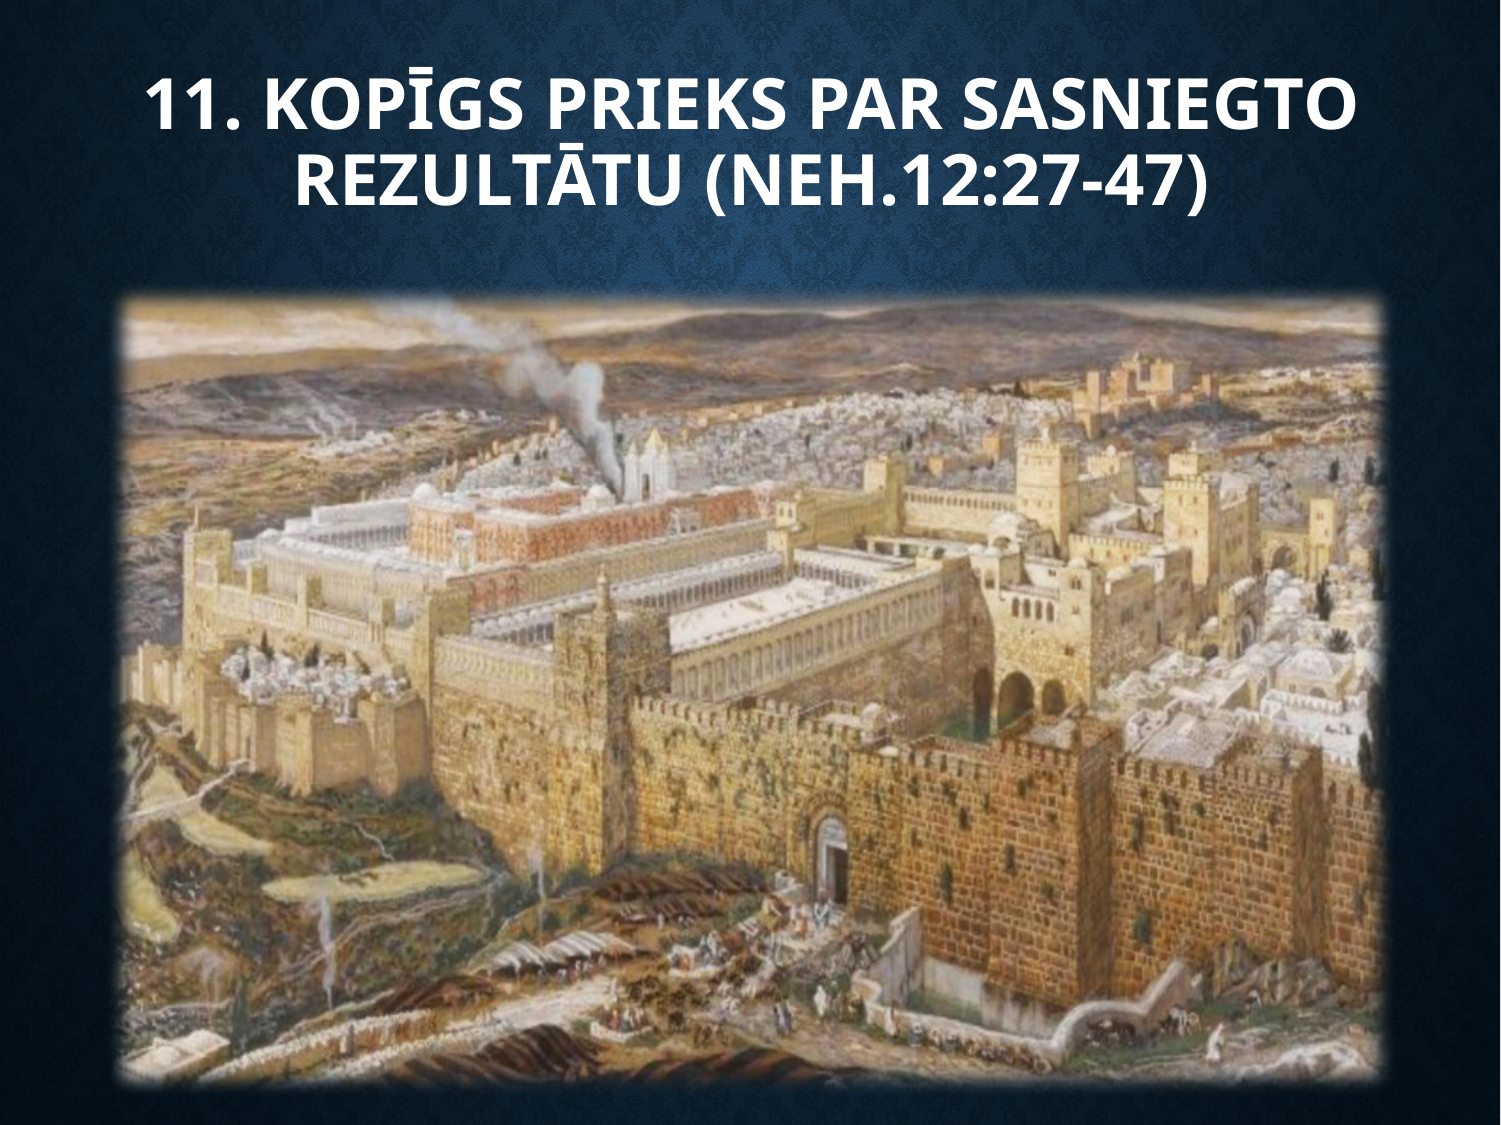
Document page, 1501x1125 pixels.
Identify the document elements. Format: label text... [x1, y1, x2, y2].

title 11. Kopīgs prieks par sasniegto rezultātu (Neh.12:27-47) [80, 35, 1423, 254]
picture [105, 282, 1398, 1098]
